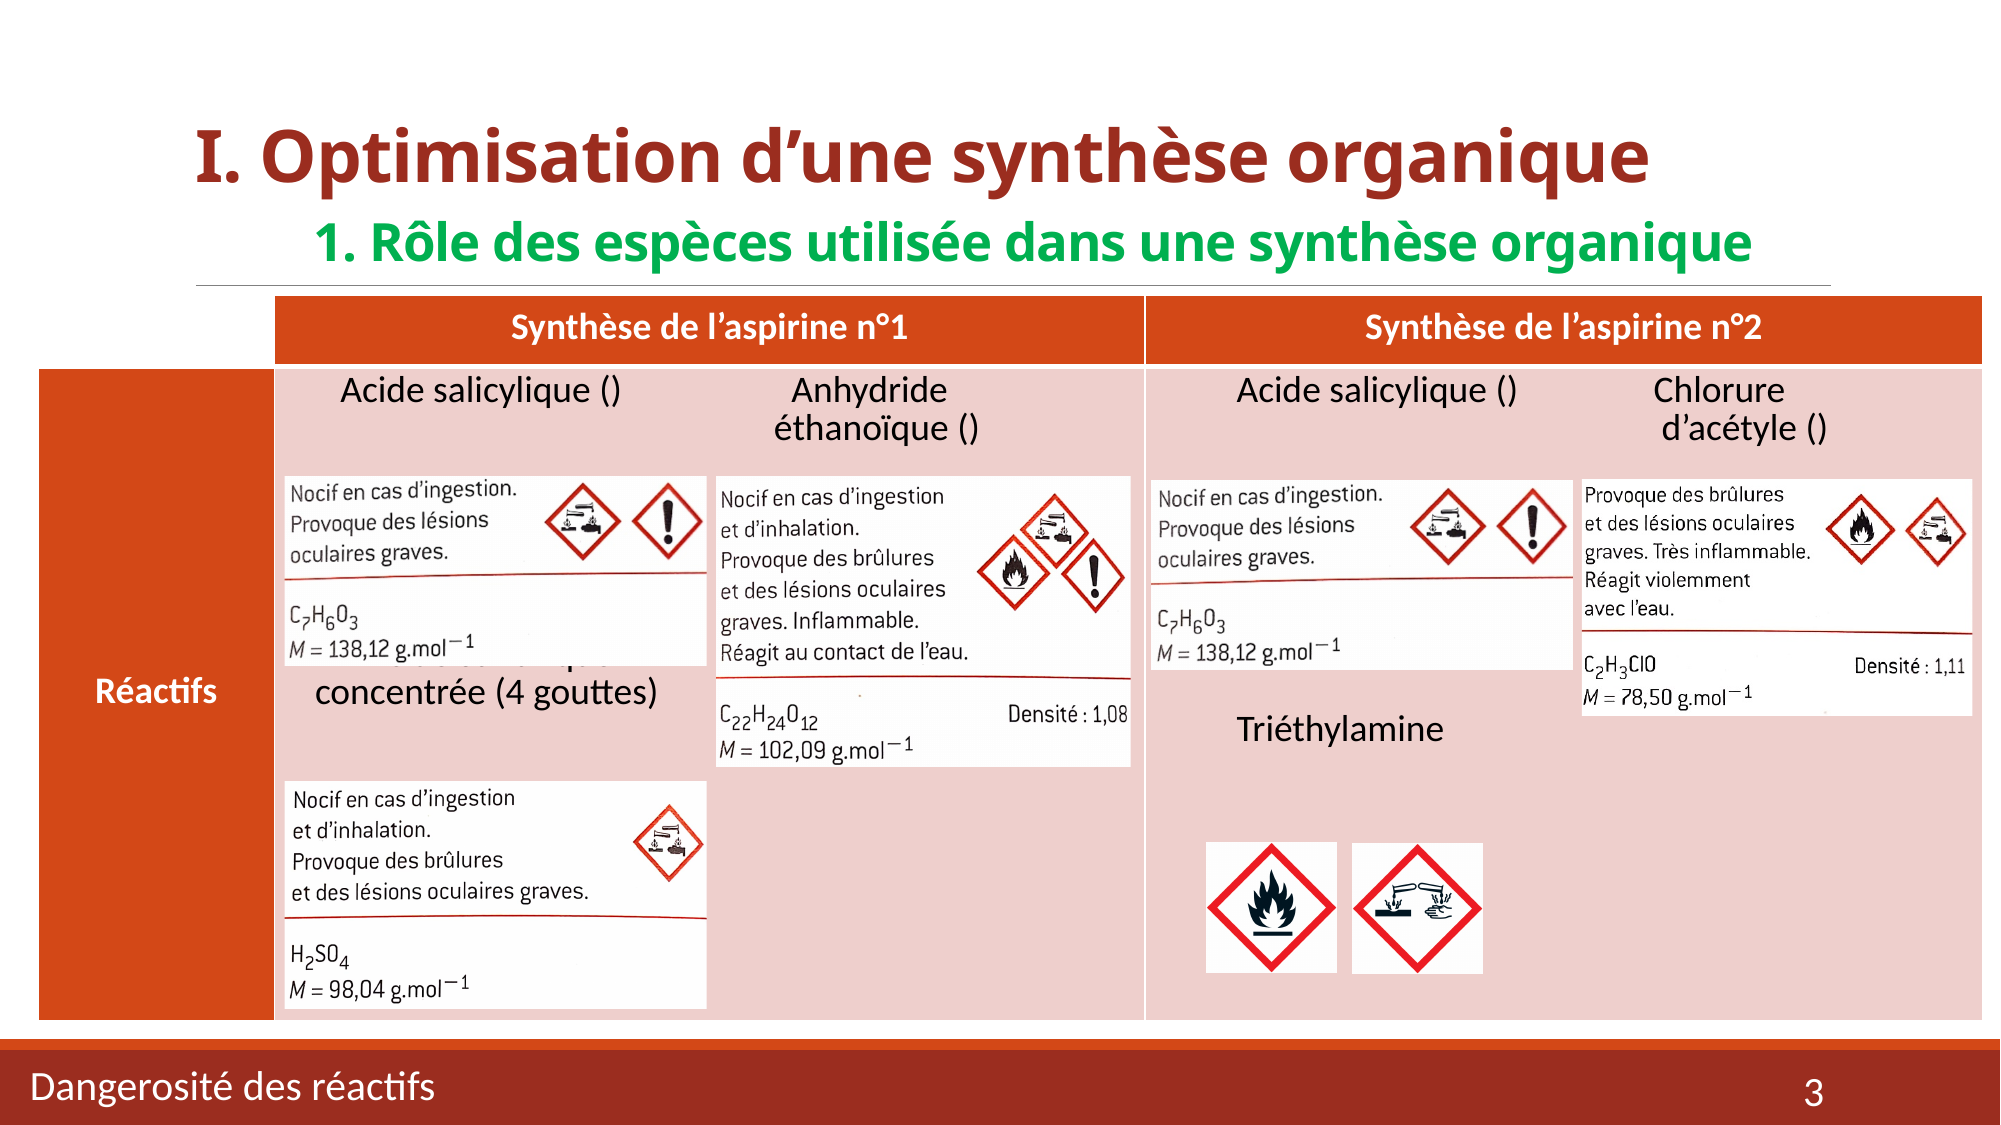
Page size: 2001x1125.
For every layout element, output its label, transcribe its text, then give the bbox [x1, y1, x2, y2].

picture [1151, 363, 1573, 787]
picture [1581, 479, 1973, 716]
picture [1206, 841, 1338, 973]
picture [1352, 842, 1484, 974]
picture [284, 359, 708, 1009]
title I. Optimisation d’une synthèse organique 1. Rôle des espèces utilisée dans une synthèse organique [180, 47, 1830, 285]
text_box Dangerosité des réactifs [0, 1056, 2000, 1125]
picture [716, 413, 1131, 830]
